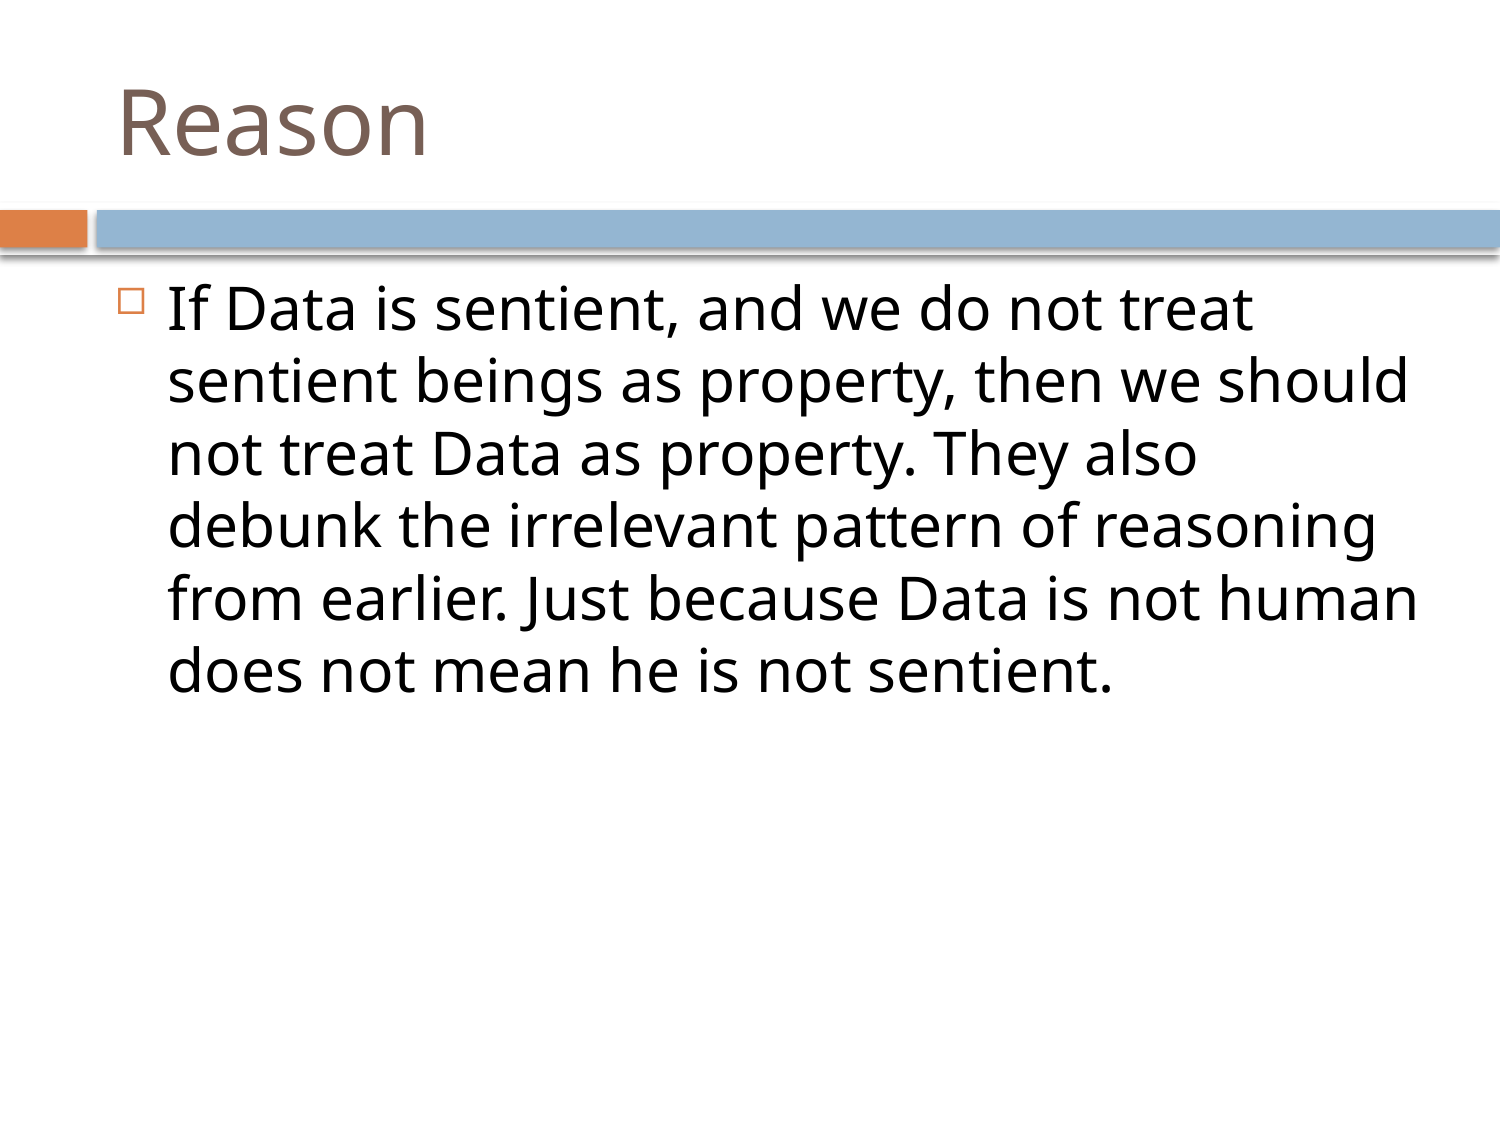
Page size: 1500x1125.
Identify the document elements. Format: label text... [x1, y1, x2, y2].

list If Data is sentient, and we do not treat sentient beings as property, then we should not treat Data as property. They also debunk the irrelevant pattern of reasoning from earlier. Just because Data is not human does not mean he is not sentient. [100, 262, 1438, 1000]
title Reason [100, 37, 1438, 200]
